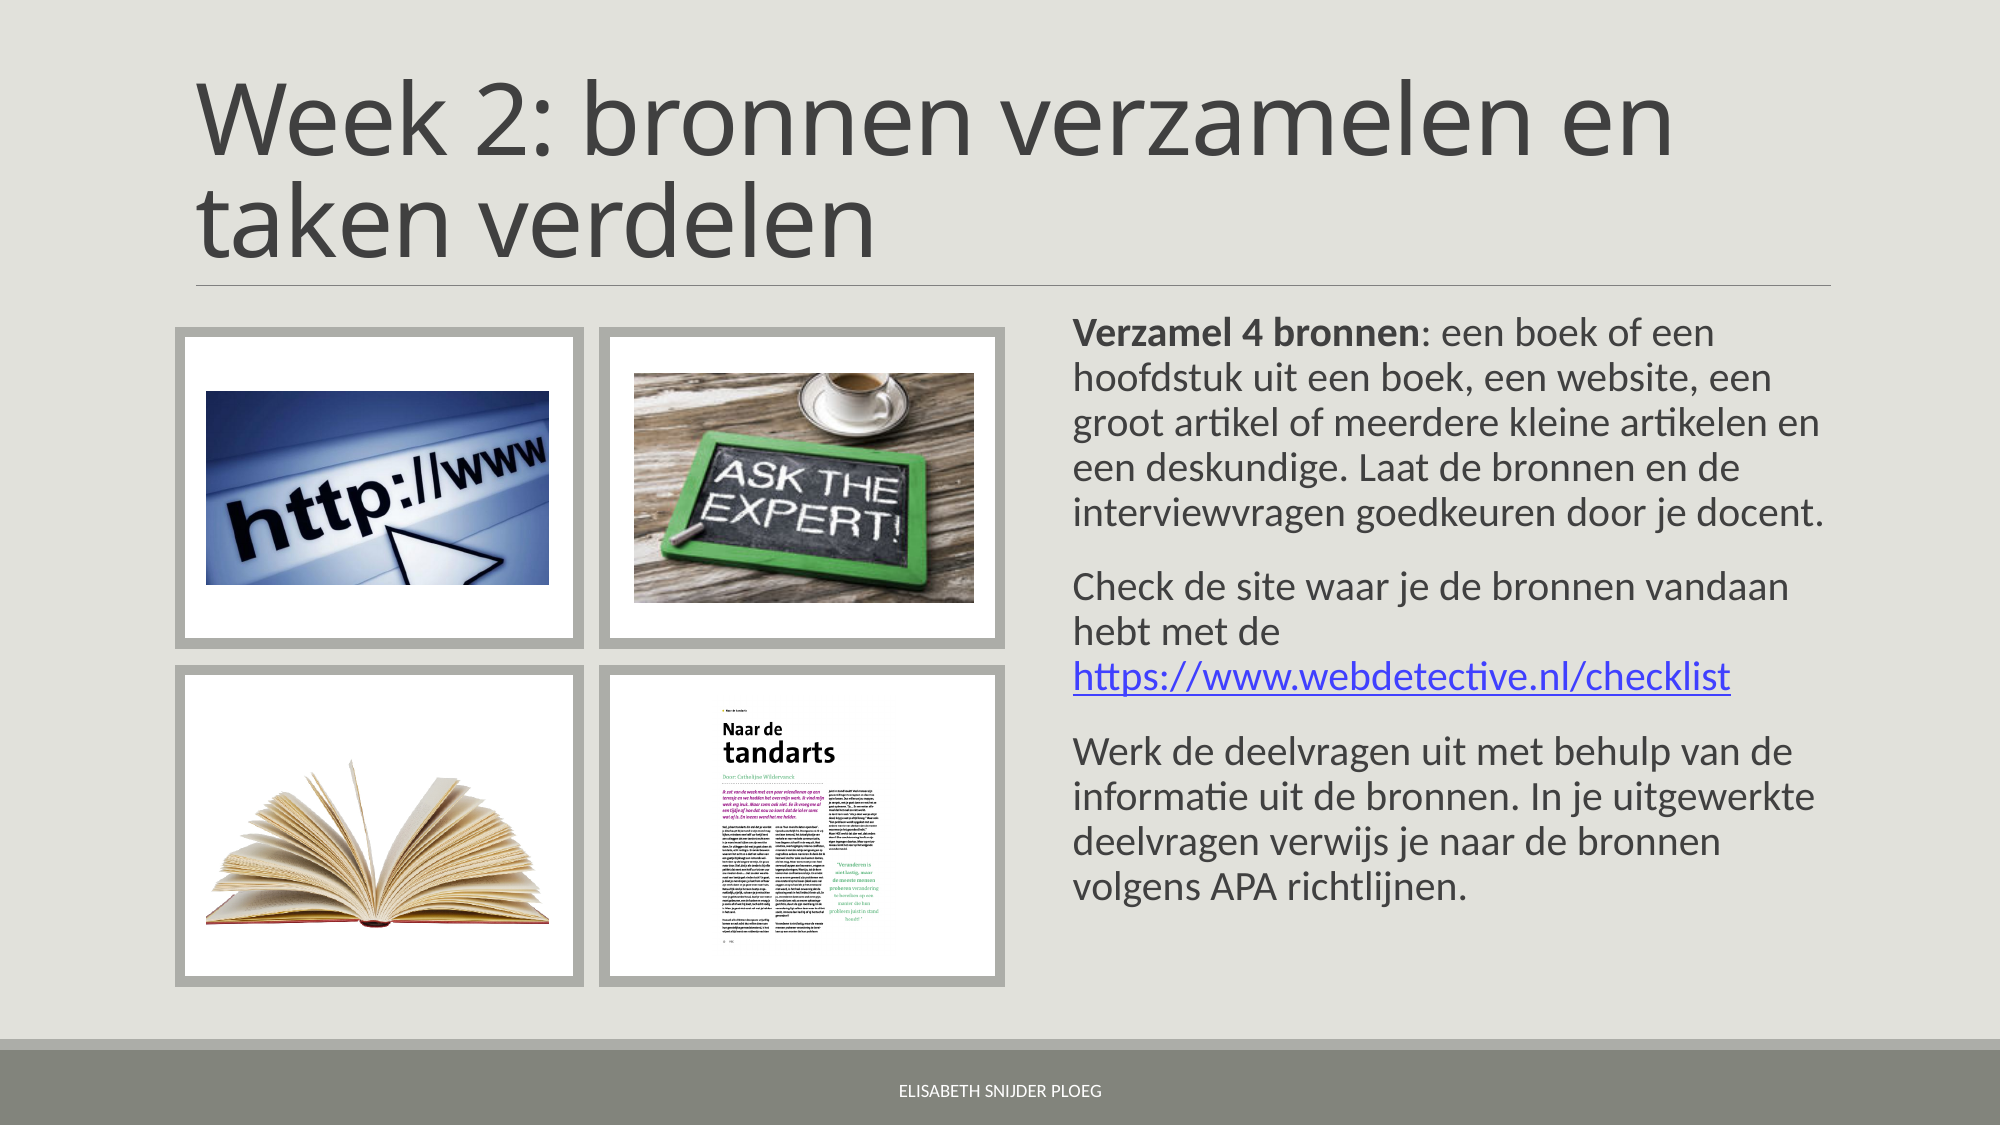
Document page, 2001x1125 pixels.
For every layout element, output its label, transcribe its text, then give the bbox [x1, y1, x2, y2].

picture [711, 695, 897, 956]
picture [205, 710, 550, 941]
title Week 2: bronnen verzamelen en taken verdelen [180, 47, 1830, 285]
text_box [603, 331, 1001, 645]
picture [633, 372, 975, 604]
footer Elisabeth Snijder Ploeg [604, 1059, 1396, 1120]
text_box [179, 331, 580, 645]
list Verzamel 4 bronnen: een boek of een hoofdstuk uit een boek, een website, een groot artikel of meerdere kleine artikelen en een deskundige. Laat de bronnen en de interviewvragen goedkeuren door je docent. Check de site waar je de bronnen vandaan hebt met de https://www.webdetective.nl/checklist Werk de deelvragen uit met behulp van de informatie uit de bronnen. In je uitgewerkte deelvragen verwijs je naar de bronnen volgens APA richtlijnen. [1057, 302, 1830, 963]
text_box [179, 669, 580, 983]
text_box [603, 669, 1001, 983]
picture [205, 390, 550, 586]
